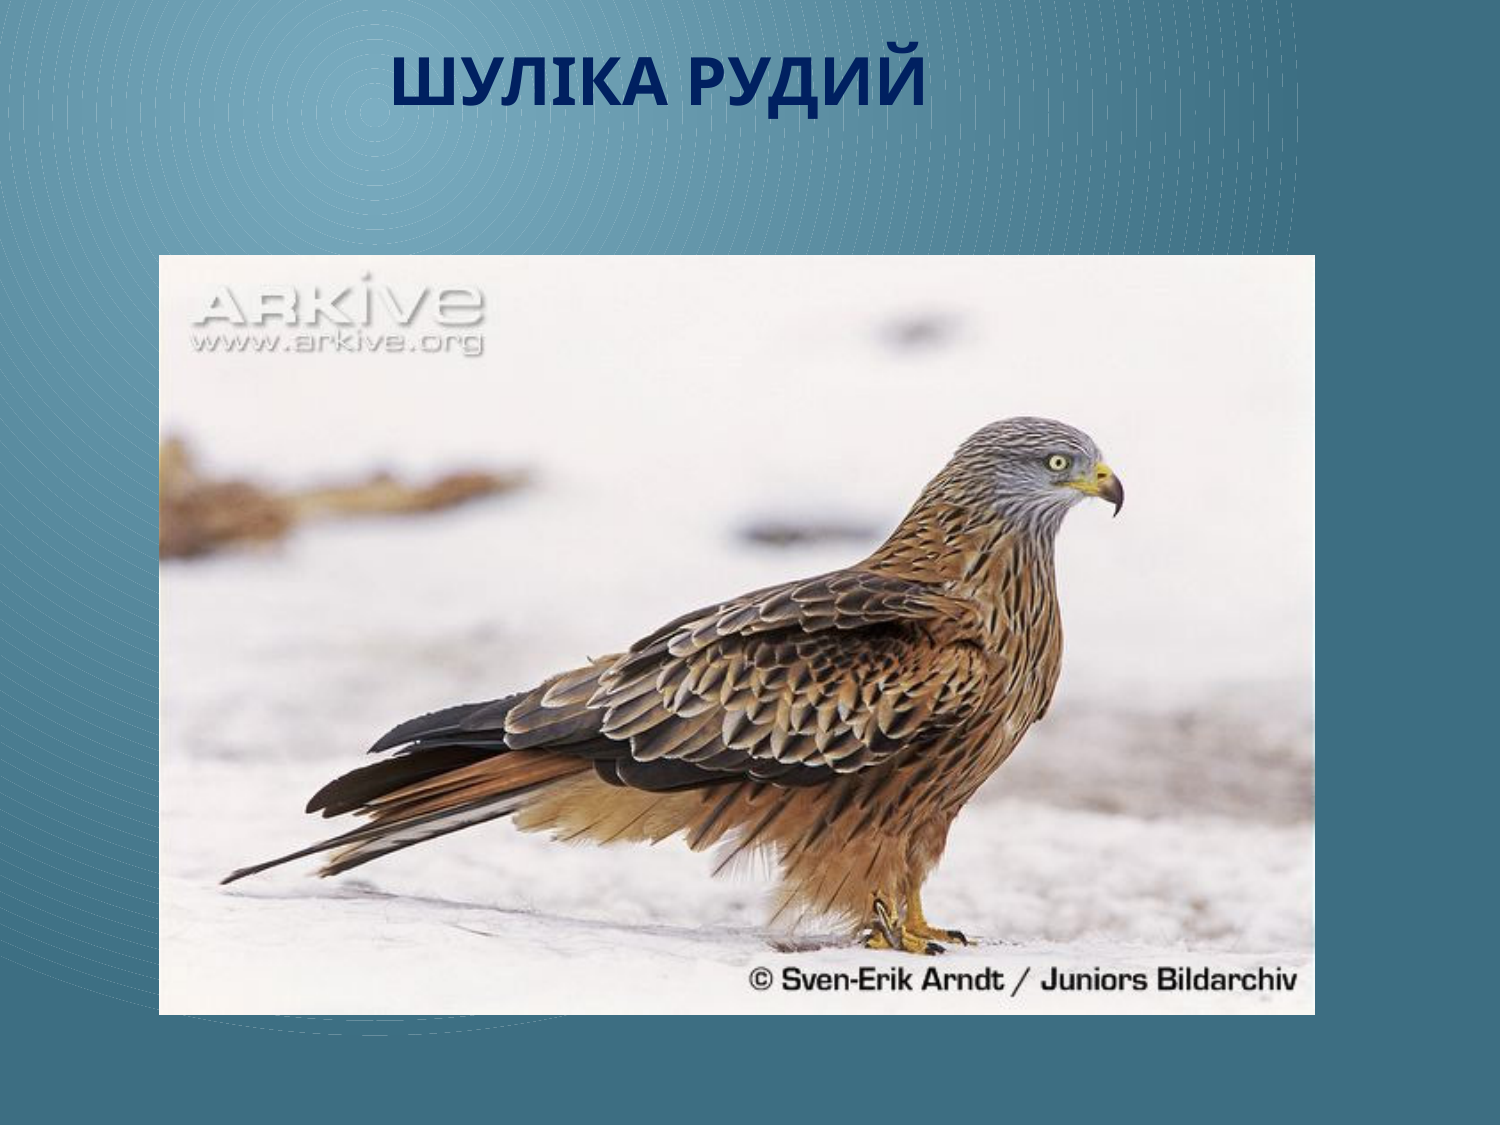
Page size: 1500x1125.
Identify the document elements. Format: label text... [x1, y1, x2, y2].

title Шуліка рудий [218, 30, 1231, 152]
picture [159, 255, 1315, 1015]
